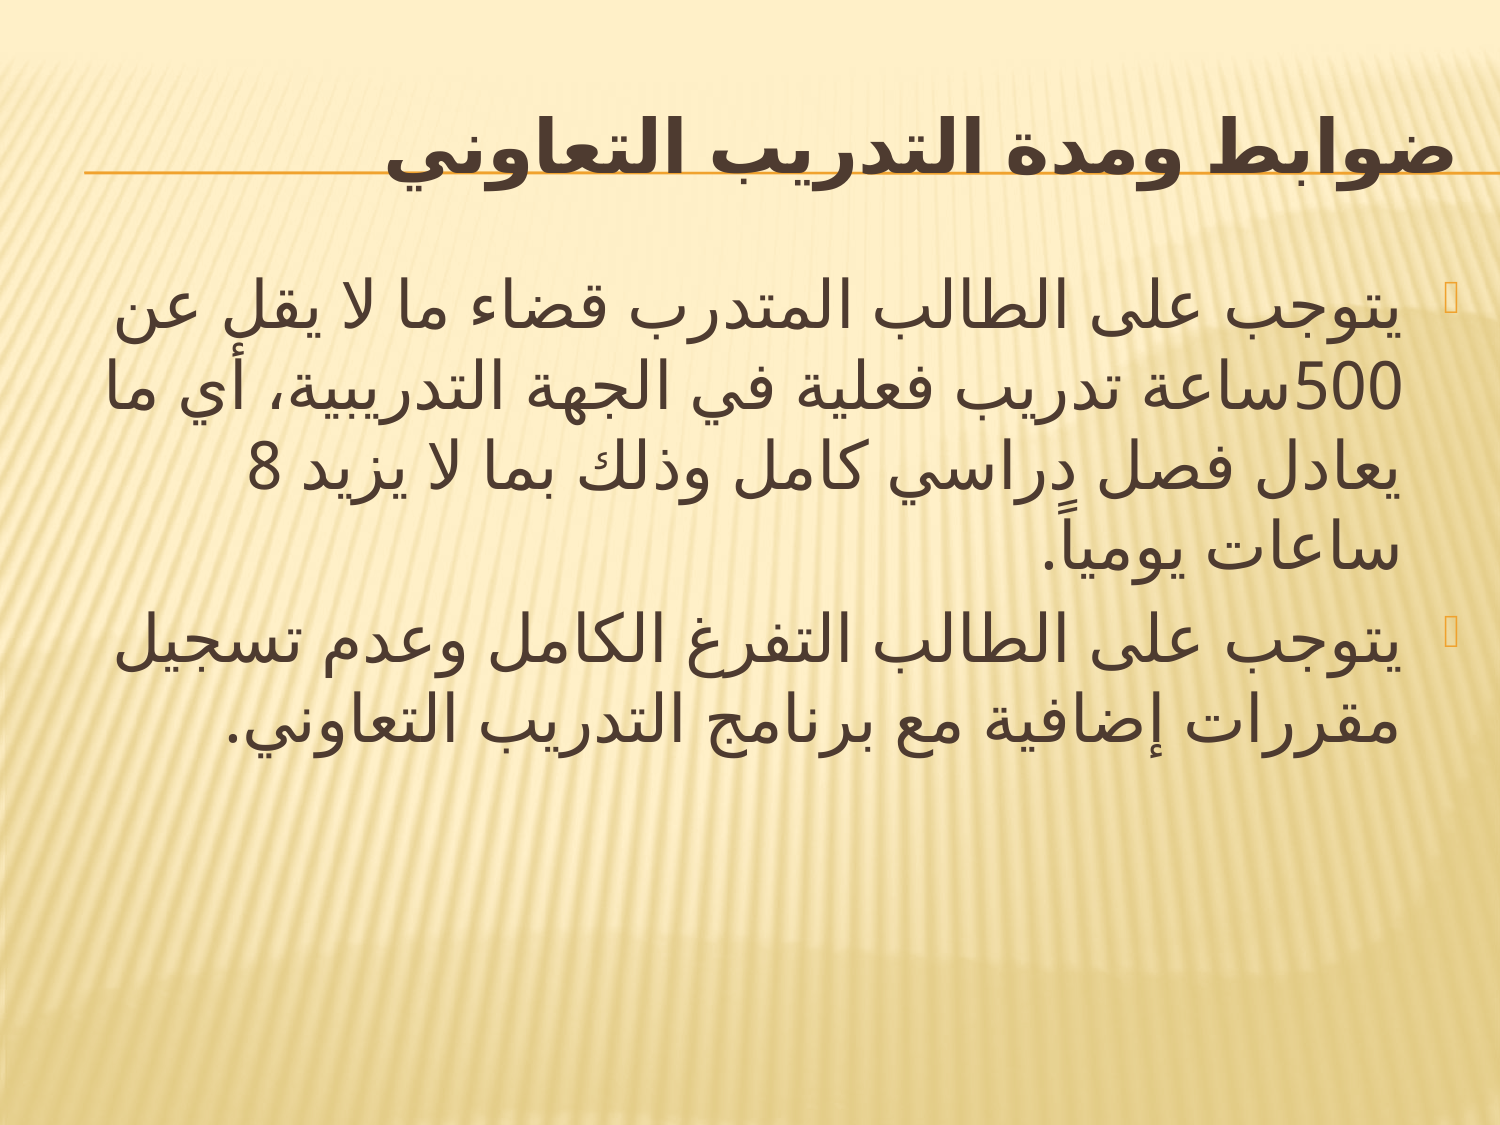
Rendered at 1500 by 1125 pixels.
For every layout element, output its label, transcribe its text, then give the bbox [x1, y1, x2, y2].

title ضوابط ومدة التدريب التعاوني [50, 75, 1475, 213]
list يتوجب على الطالب المتدرب قضاء ما لا يقل عن 500ساعة تدريب فعلية في الجهة التدريبية، أي ما يعادل فصل دراسي كامل وذلك بما لا يزيد 8 ساعات يومياً. يتوجب على الطالب التفرغ الكامل وعدم تسجيل مقررات إضافية مع برنامج التدريب التعاوني. [50, 254, 1475, 998]
